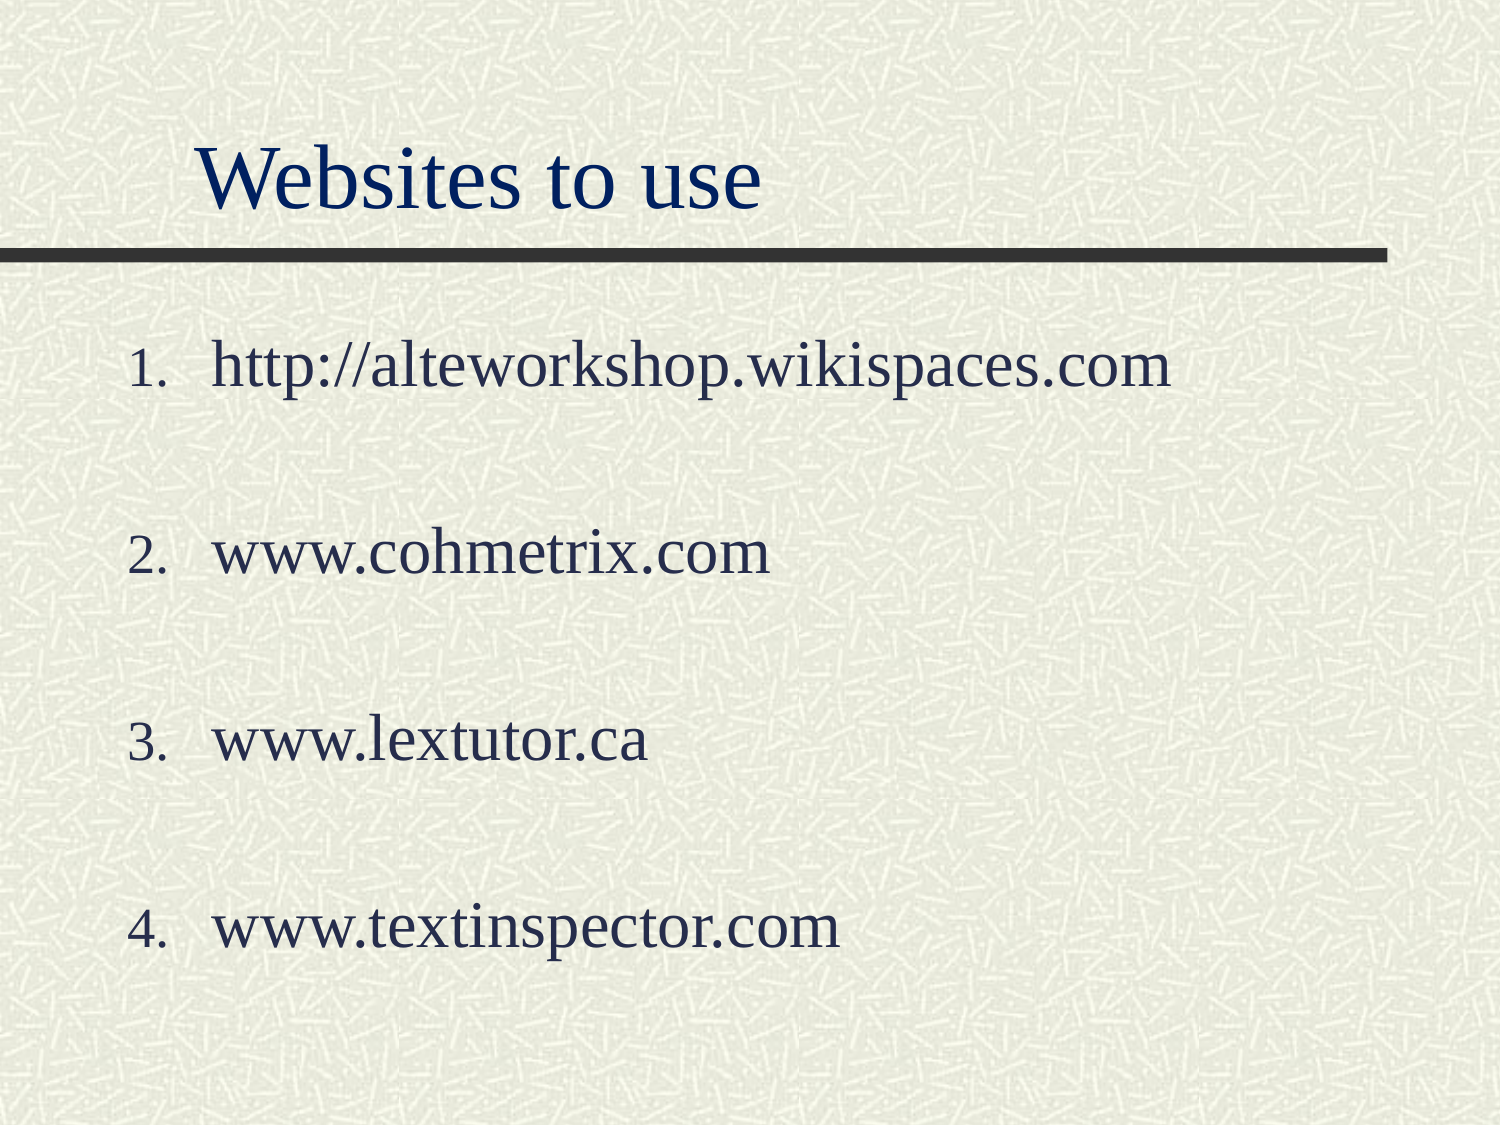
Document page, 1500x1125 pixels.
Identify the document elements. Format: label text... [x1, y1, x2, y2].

title Websites to use [179, 46, 1455, 235]
list http://alteworkshop.wikispaces.com www.cohmetrix.com www.lextutor.ca www.textinspector.com [112, 312, 1388, 1000]
picture [0, 0, 1500, 1125]
